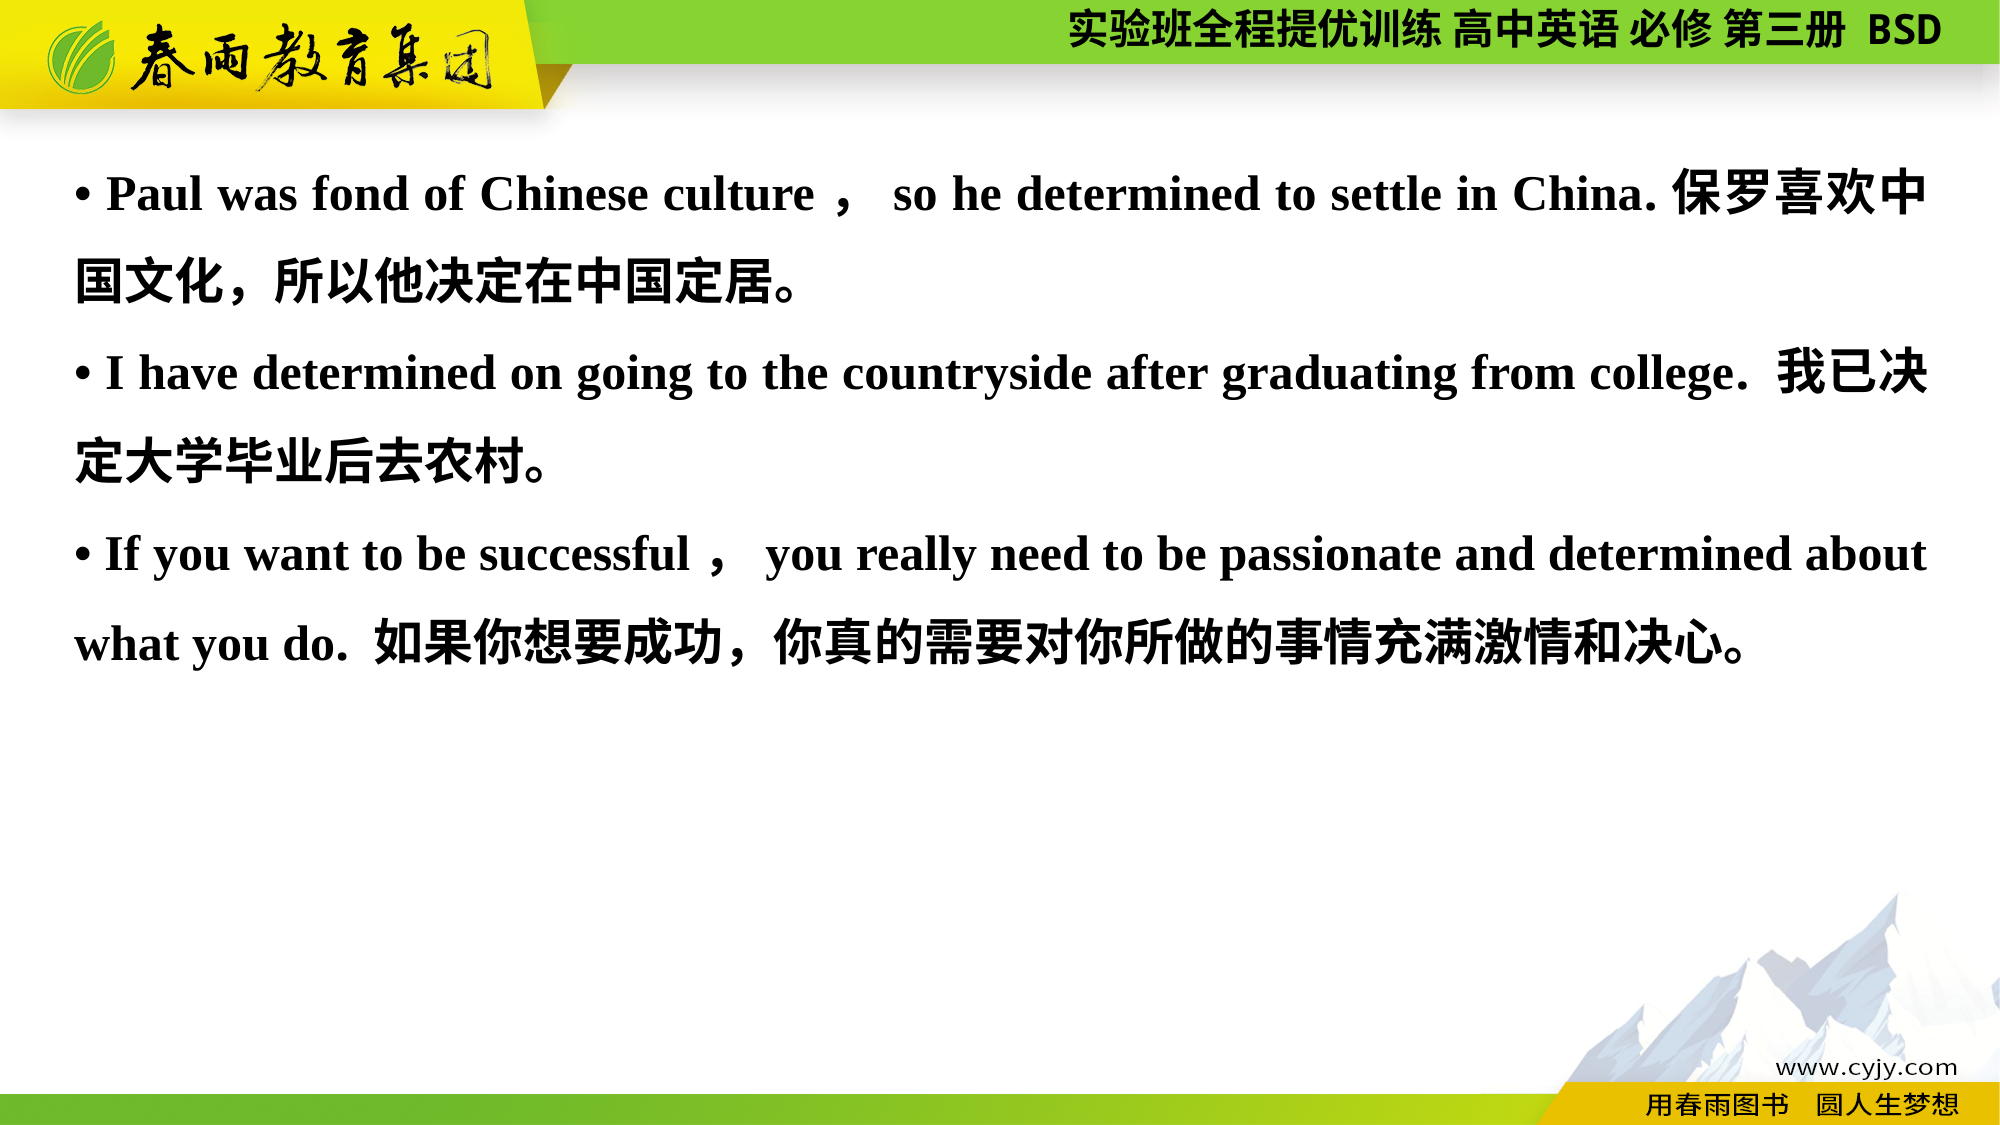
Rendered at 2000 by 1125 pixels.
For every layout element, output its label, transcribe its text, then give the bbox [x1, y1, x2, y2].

list • Paul was fond of Chinese culture，so he determined to settle in China.保罗喜欢中国文化，所以他决定在中国定居。 • I have determined on going to the countryside after graduating from college. 我已决定大学毕业后去农村。 • If you want to be successful，you really need to be passionate and determined about what you do. 如果你想要成功，你真的需要对你所做的事情充满激情和决心。 [59, 122, 1944, 672]
picture [0, 0, 2000, 1125]
